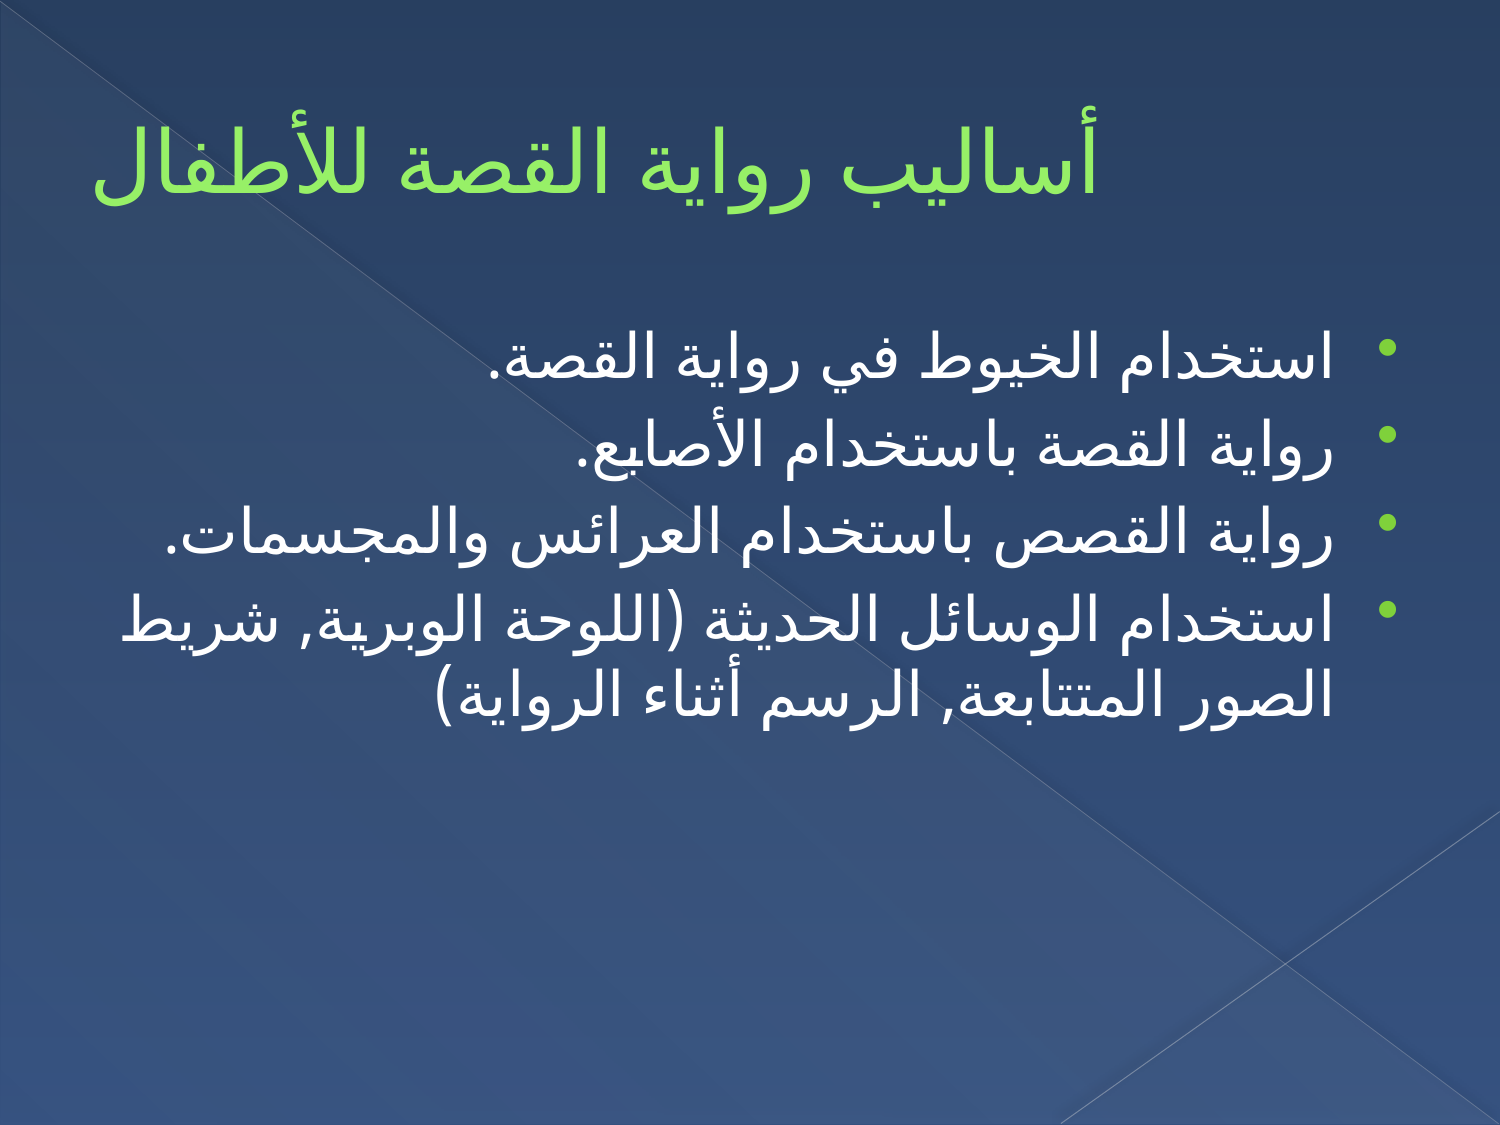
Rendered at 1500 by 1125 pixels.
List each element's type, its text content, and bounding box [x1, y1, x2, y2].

title أساليب رواية القصة للأطفال [75, 43, 1425, 274]
list استخدام الخيوط في رواية القصة. رواية القصة باستخدام الأصابع. رواية القصص باستخدام العرائس والمجسمات. استخدام الوسائل الحديثة (اللوحة الوبرية, شريط الصور المتتابعة, الرسم أثناء الرواية) [75, 308, 1425, 1059]
